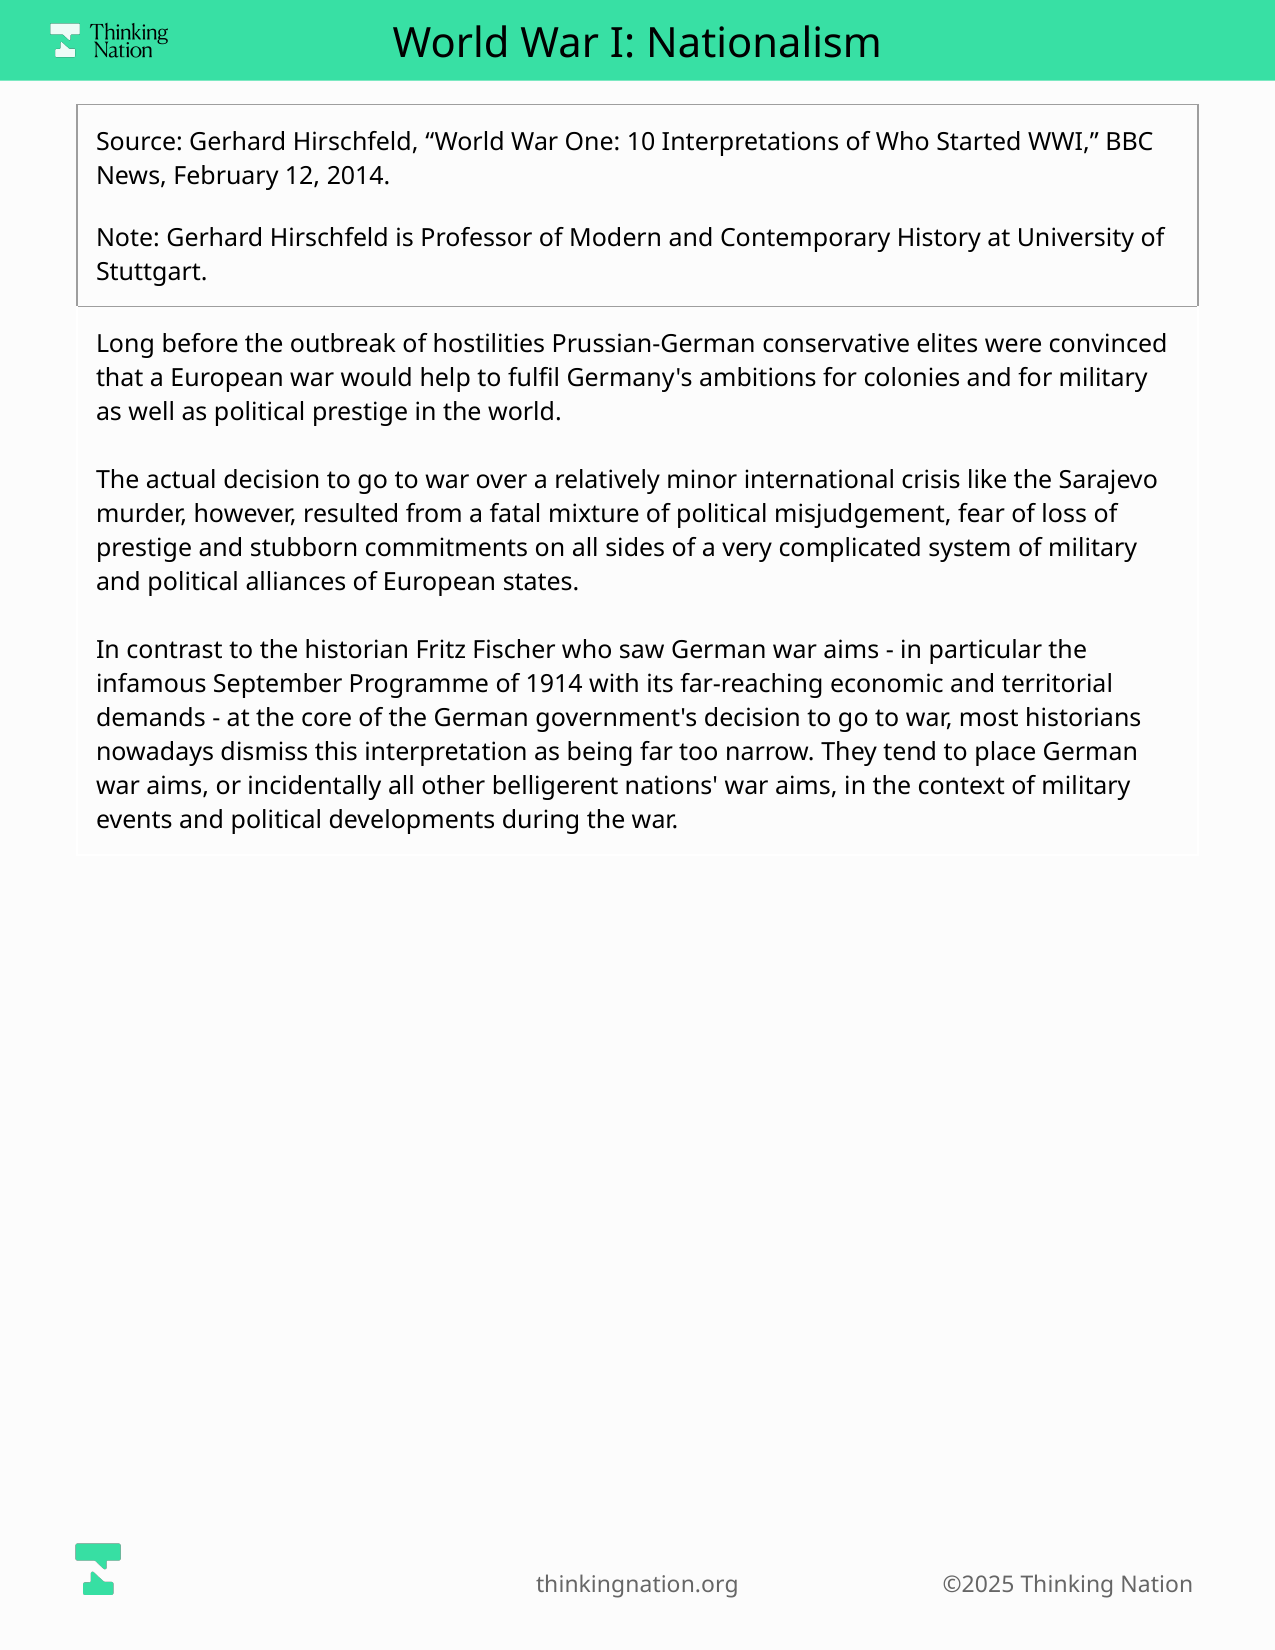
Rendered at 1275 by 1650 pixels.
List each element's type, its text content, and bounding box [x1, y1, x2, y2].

table_header Source: Gerhard Hirschfeld, “World War One: 10 Interpretations of Who Started WWI,” BBC News, February 12, 2014. Note: Gerhard Hirschfeld is Professor of Modern and Contemporary History at University of Stuttgart. [78, 105, 1197, 306]
text_box thinkingnation.org [486, 1553, 789, 1605]
picture [36, 12, 172, 69]
picture [62, 1533, 134, 1605]
text_box ©2025 Thinking Nation [907, 1553, 1210, 1605]
text_box World War I: Nationalism [0, 0, 1275, 81]
table_cell Long before the outbreak of hostilities Prussian-German conservative elites were convinced that a European war would help to fulfil Germany's ambitions for colonies and for military as well as political prestige in the world. The actual decision to go to war over a relatively minor international crisis like the Sarajevo murder, however, resulted from a fatal mixture of political misjudgement, fear of loss of prestige and stubborn commitments on all sides of a very complicated system of military and political alliances of European states. In contrast to the historian Fritz Fischer who saw German war aims - in particular the infamous September Programme of 1914 with its far-reaching economic and territorial demands - at the core of the German government's decision to go to war, most historians nowadays dismiss this interpretation as being far too narrow. They tend to place German war aims, or incidentally all other belligerent nations' war aims, in the context of military events and political developments during the war. [78, 307, 1197, 854]
